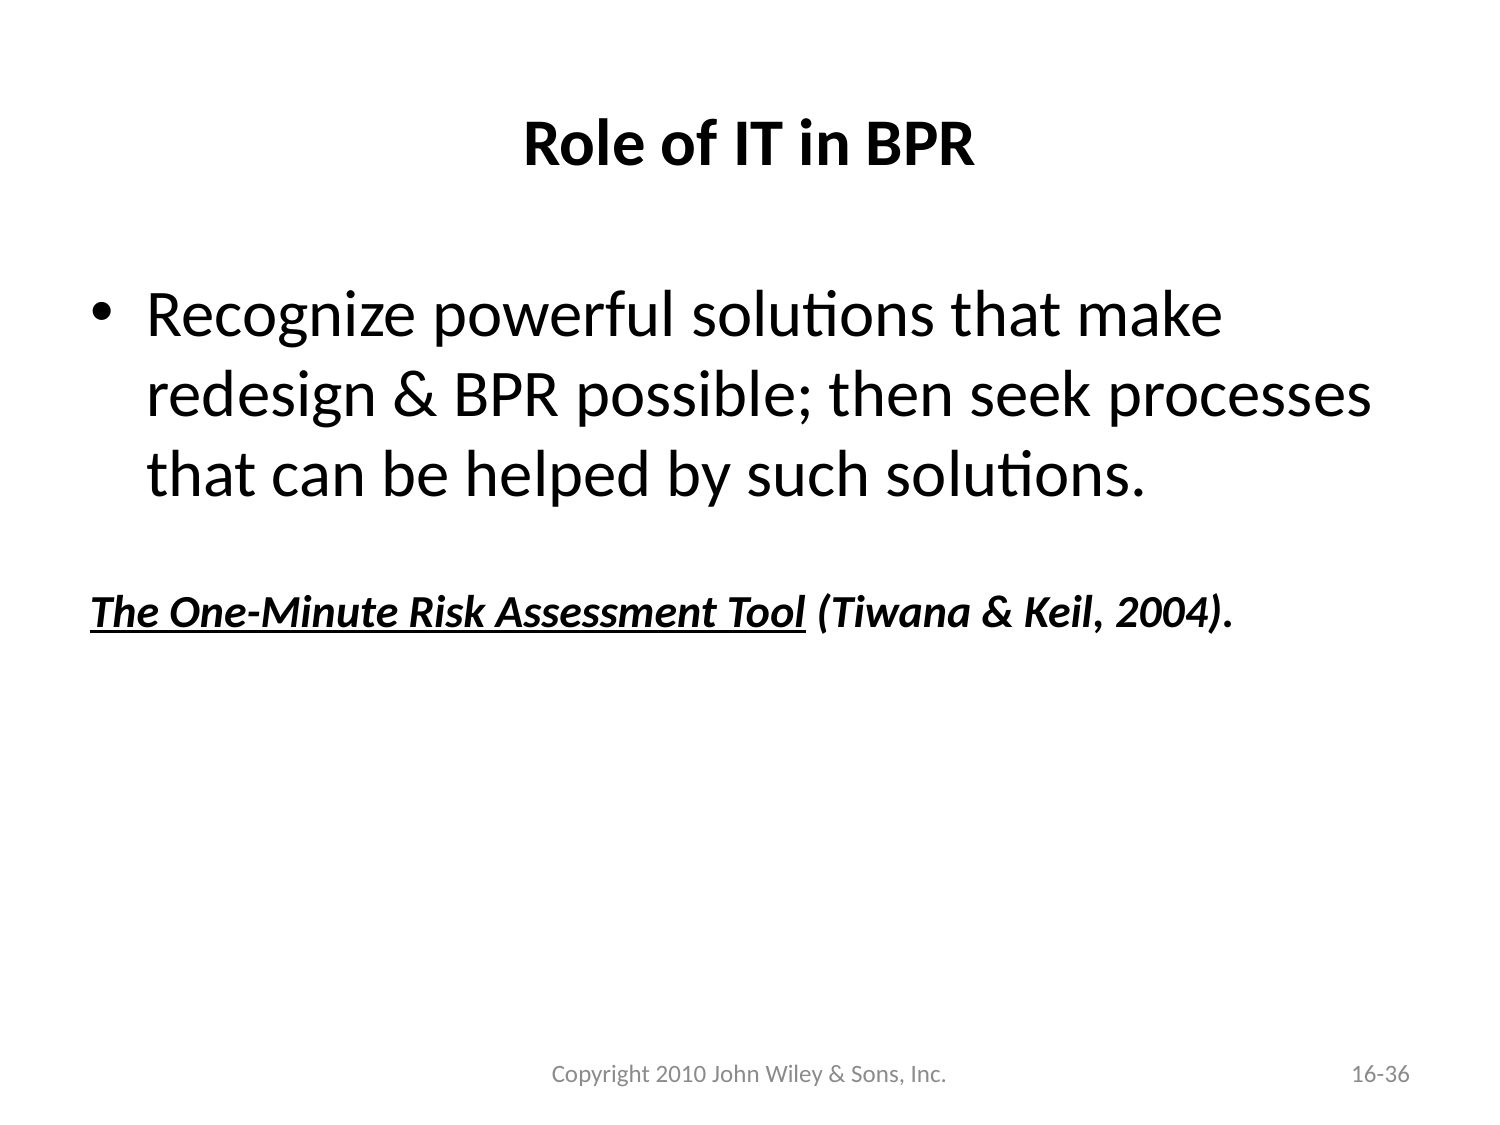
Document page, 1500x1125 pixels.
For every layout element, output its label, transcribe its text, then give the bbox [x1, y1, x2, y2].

text_box The One-Minute Risk Assessment Tool (Tiwana & Keil, 2004). [75, 573, 1375, 644]
title Role of IT in BPR [75, 45, 1425, 233]
slide_number 16-36 [1074, 1042, 1425, 1103]
list Recognize powerful solutions that make redesign & BPR possible; then seek processes that can be helped by such solutions. [75, 262, 1425, 1005]
footer Copyright 2010 John Wiley & Sons, Inc. [512, 1042, 988, 1103]
